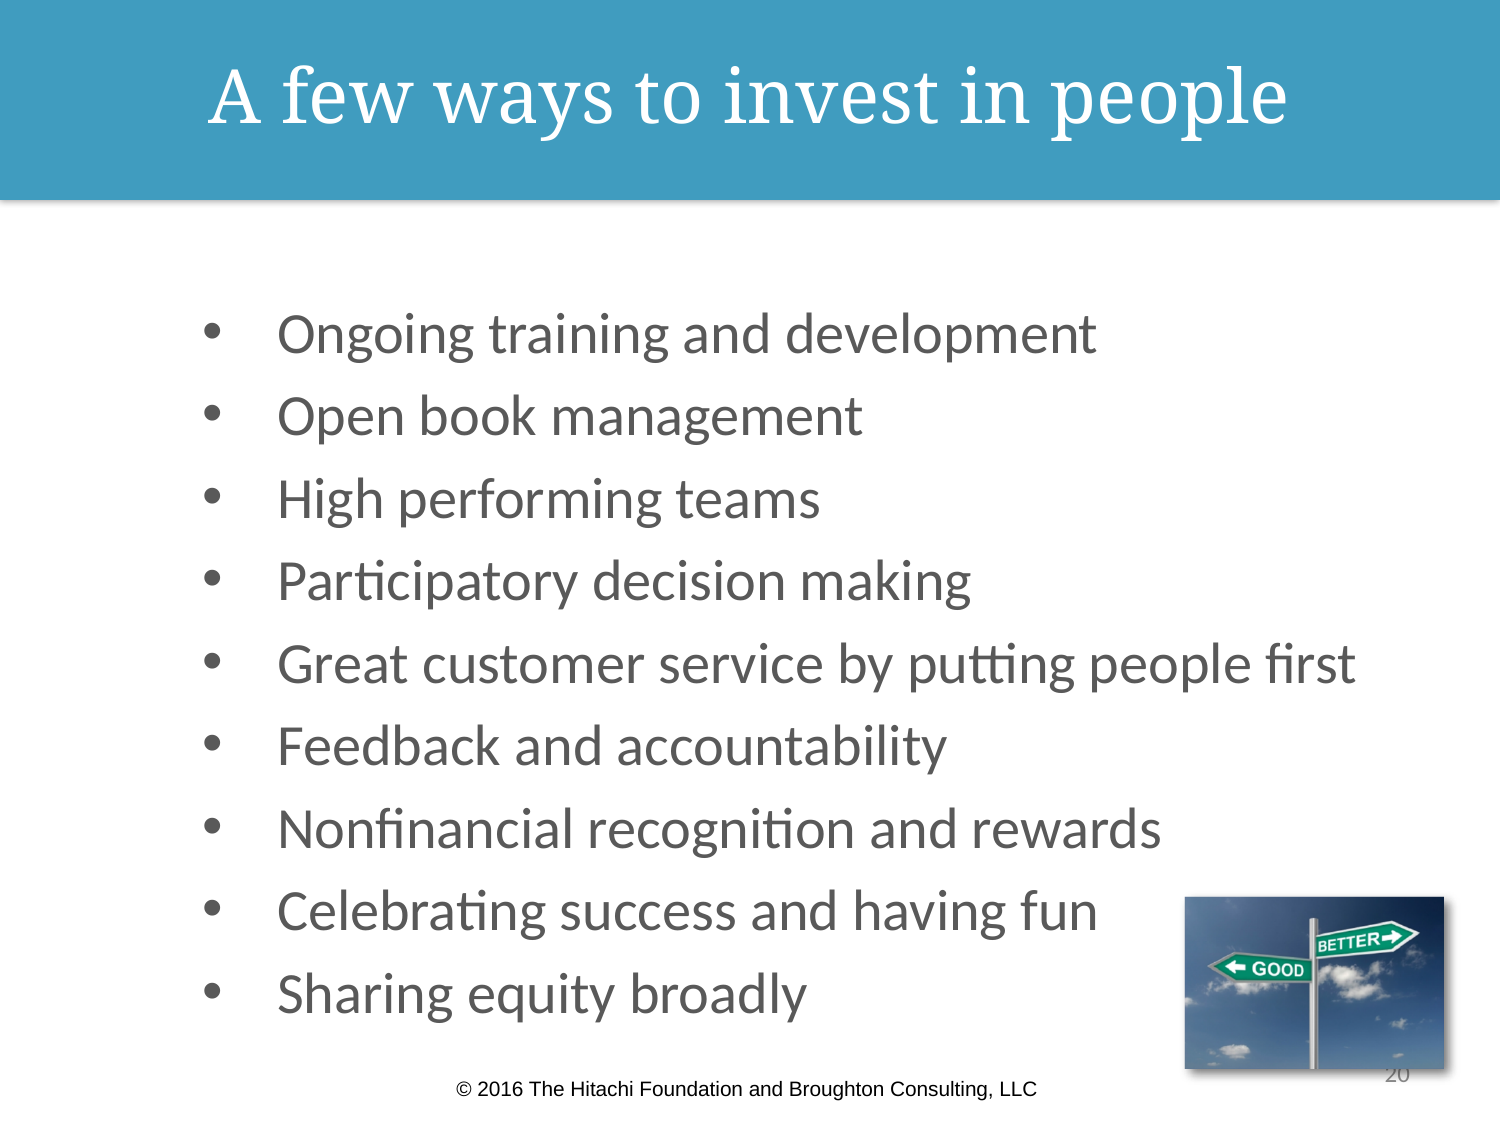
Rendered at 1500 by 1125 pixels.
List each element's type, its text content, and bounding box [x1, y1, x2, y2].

text_box Ongoing training and development Open book management High performing teams Participatory decision making Great customer service by putting people first Feedback and accountability Nonfinancial recognition and rewards Celebrating success and having fun Sharing equity broadly [112, 287, 1438, 1125]
title A few ways to invest in people [112, 24, 1388, 163]
footer © 2016 The Hitachi Foundation and Broughton Consulting, LLC [399, 1067, 1100, 1100]
slide_number 20 [1074, 1042, 1425, 1103]
picture [1174, 887, 1463, 1088]
